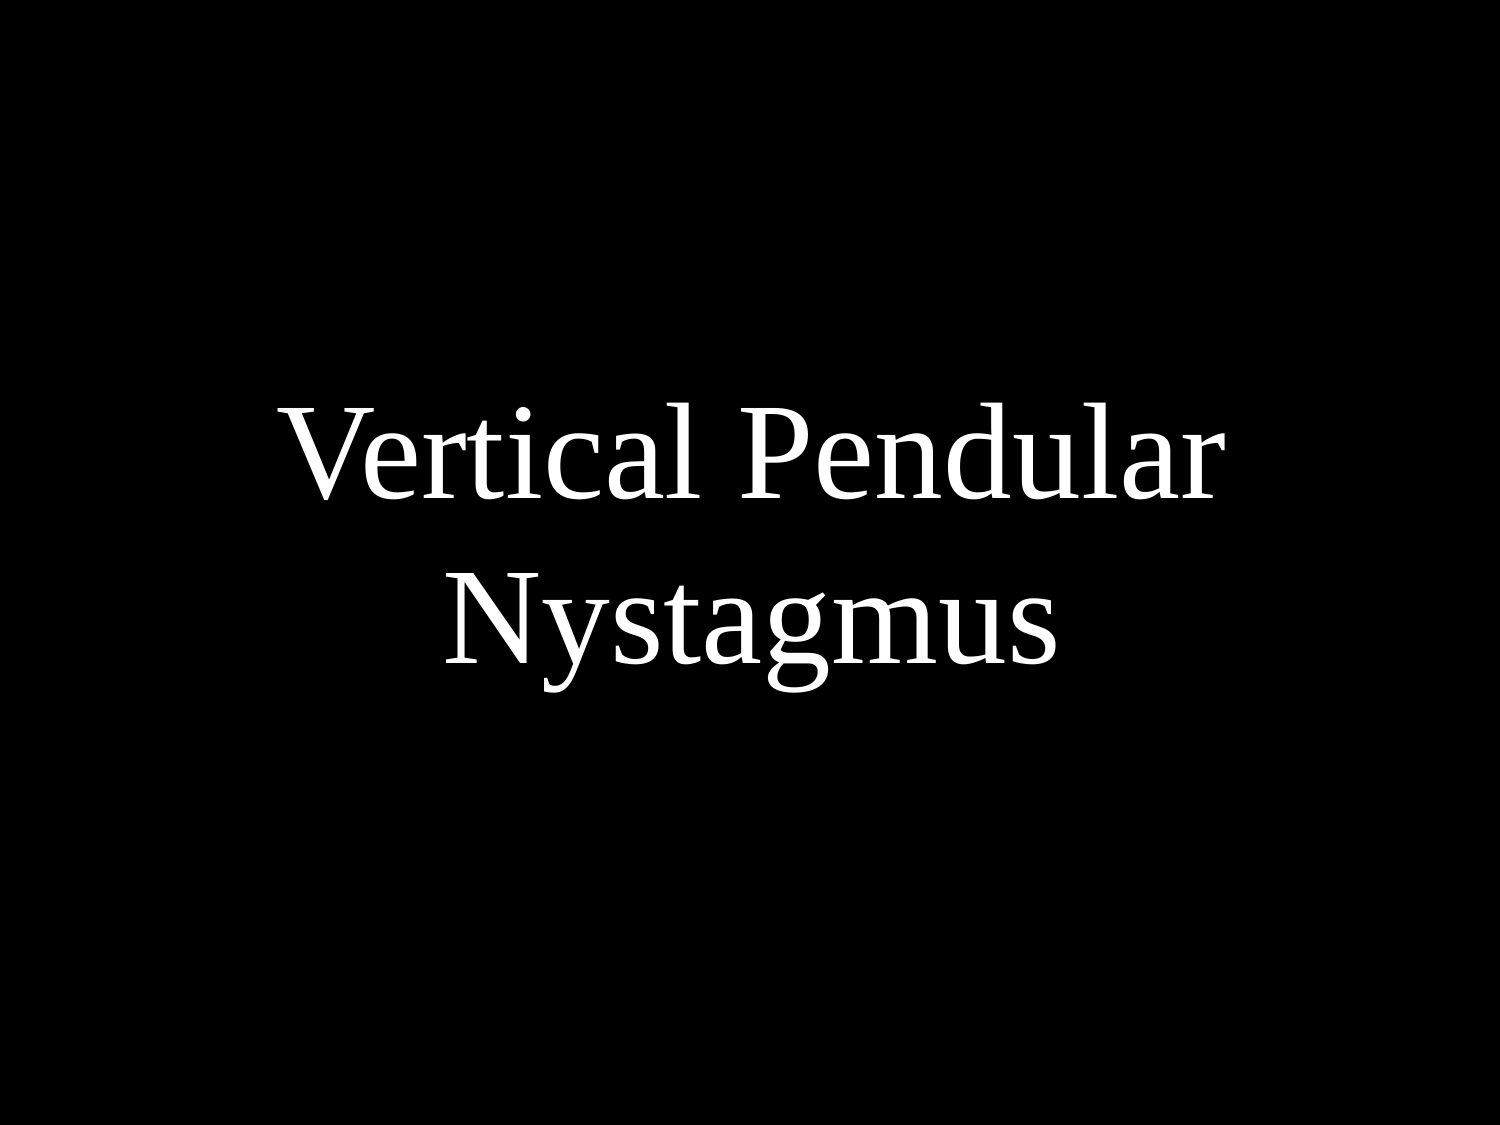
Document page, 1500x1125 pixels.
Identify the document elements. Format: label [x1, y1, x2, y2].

list [0, 0, 1500, 1125]
